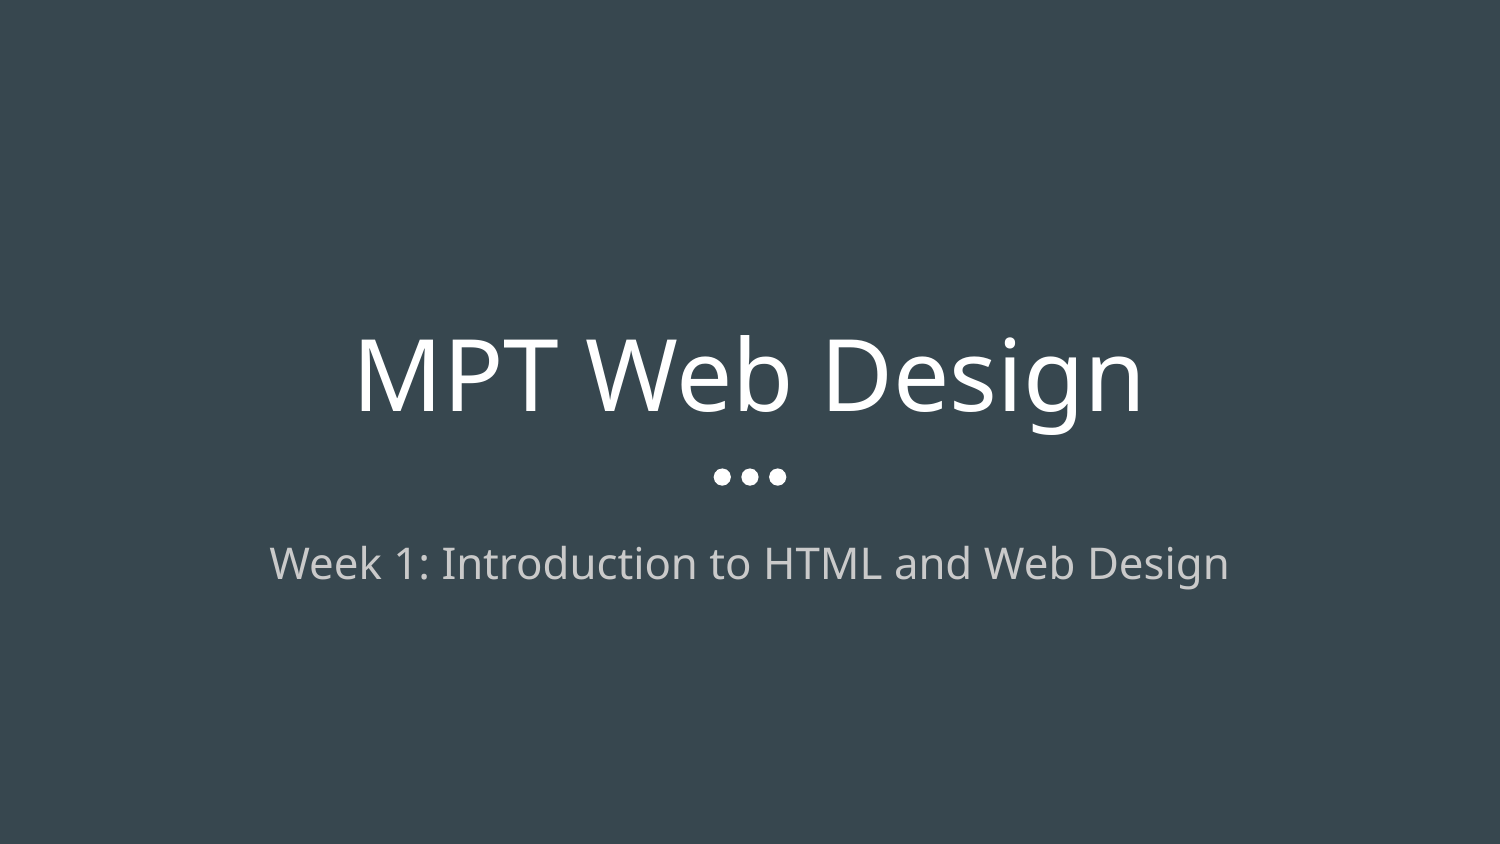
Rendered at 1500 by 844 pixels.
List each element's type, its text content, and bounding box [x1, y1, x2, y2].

title MPT Web Design [110, 162, 1390, 447]
subtitle Week 1: Introduction to HTML and Web Design [110, 520, 1390, 651]
